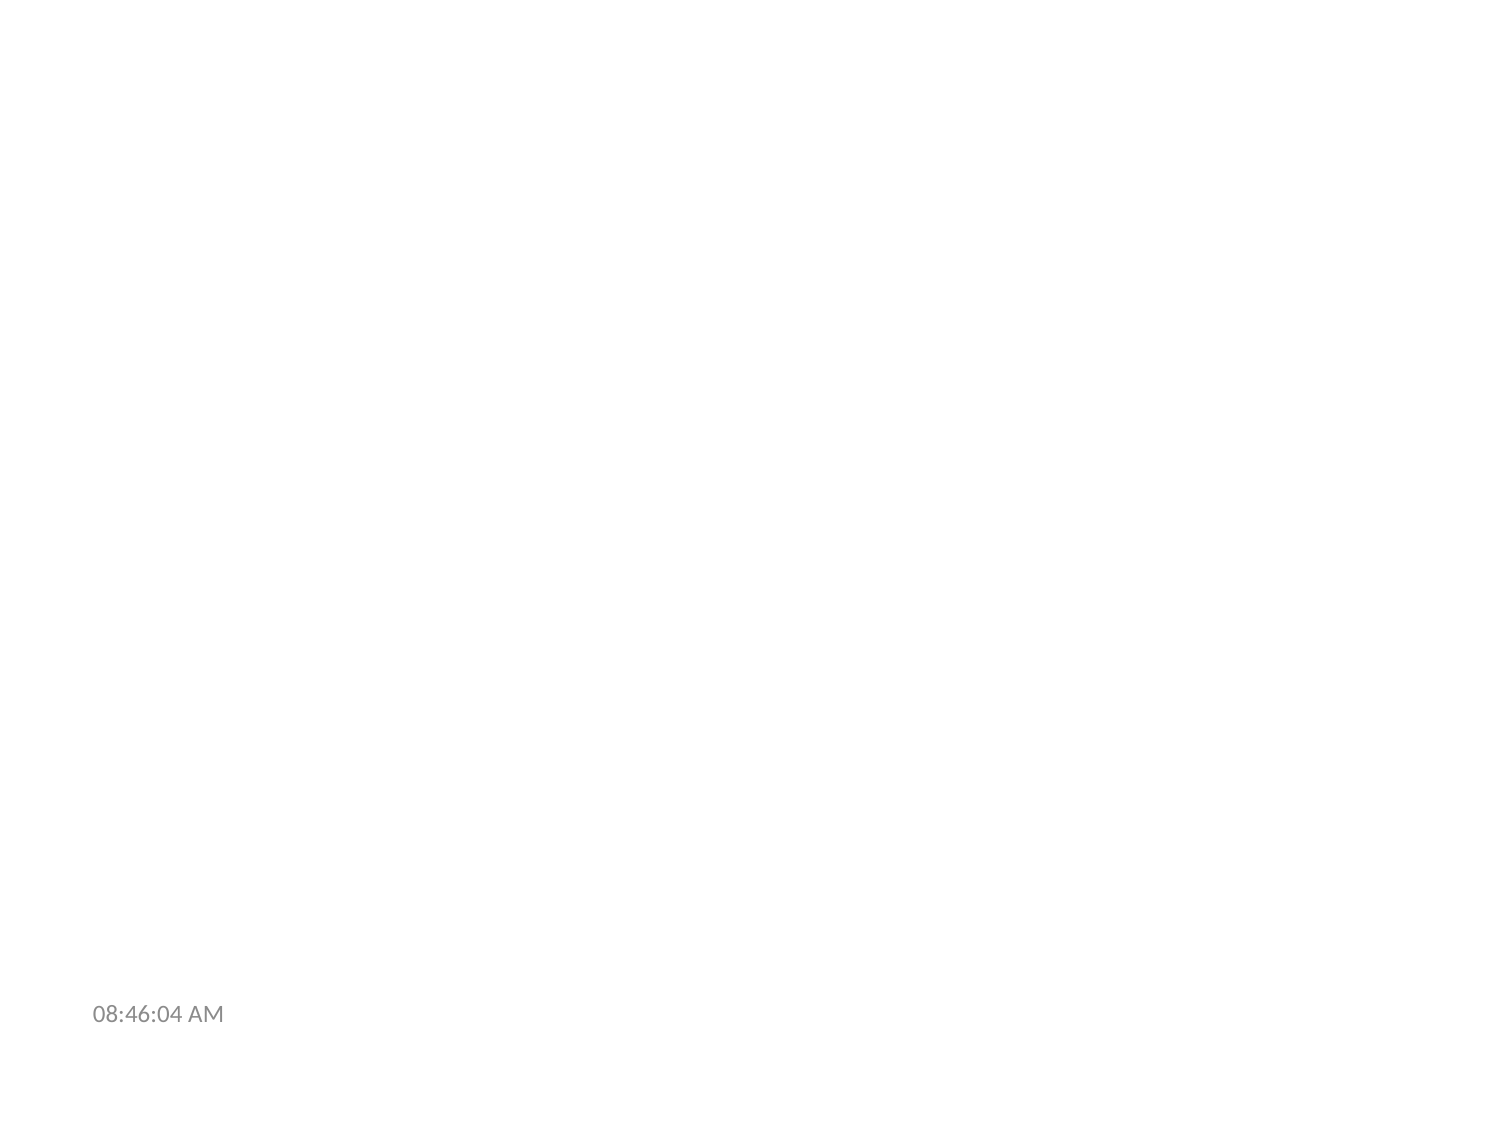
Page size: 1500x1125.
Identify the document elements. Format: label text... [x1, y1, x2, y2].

text_box 3:35:09 PM [77, 982, 428, 1043]
